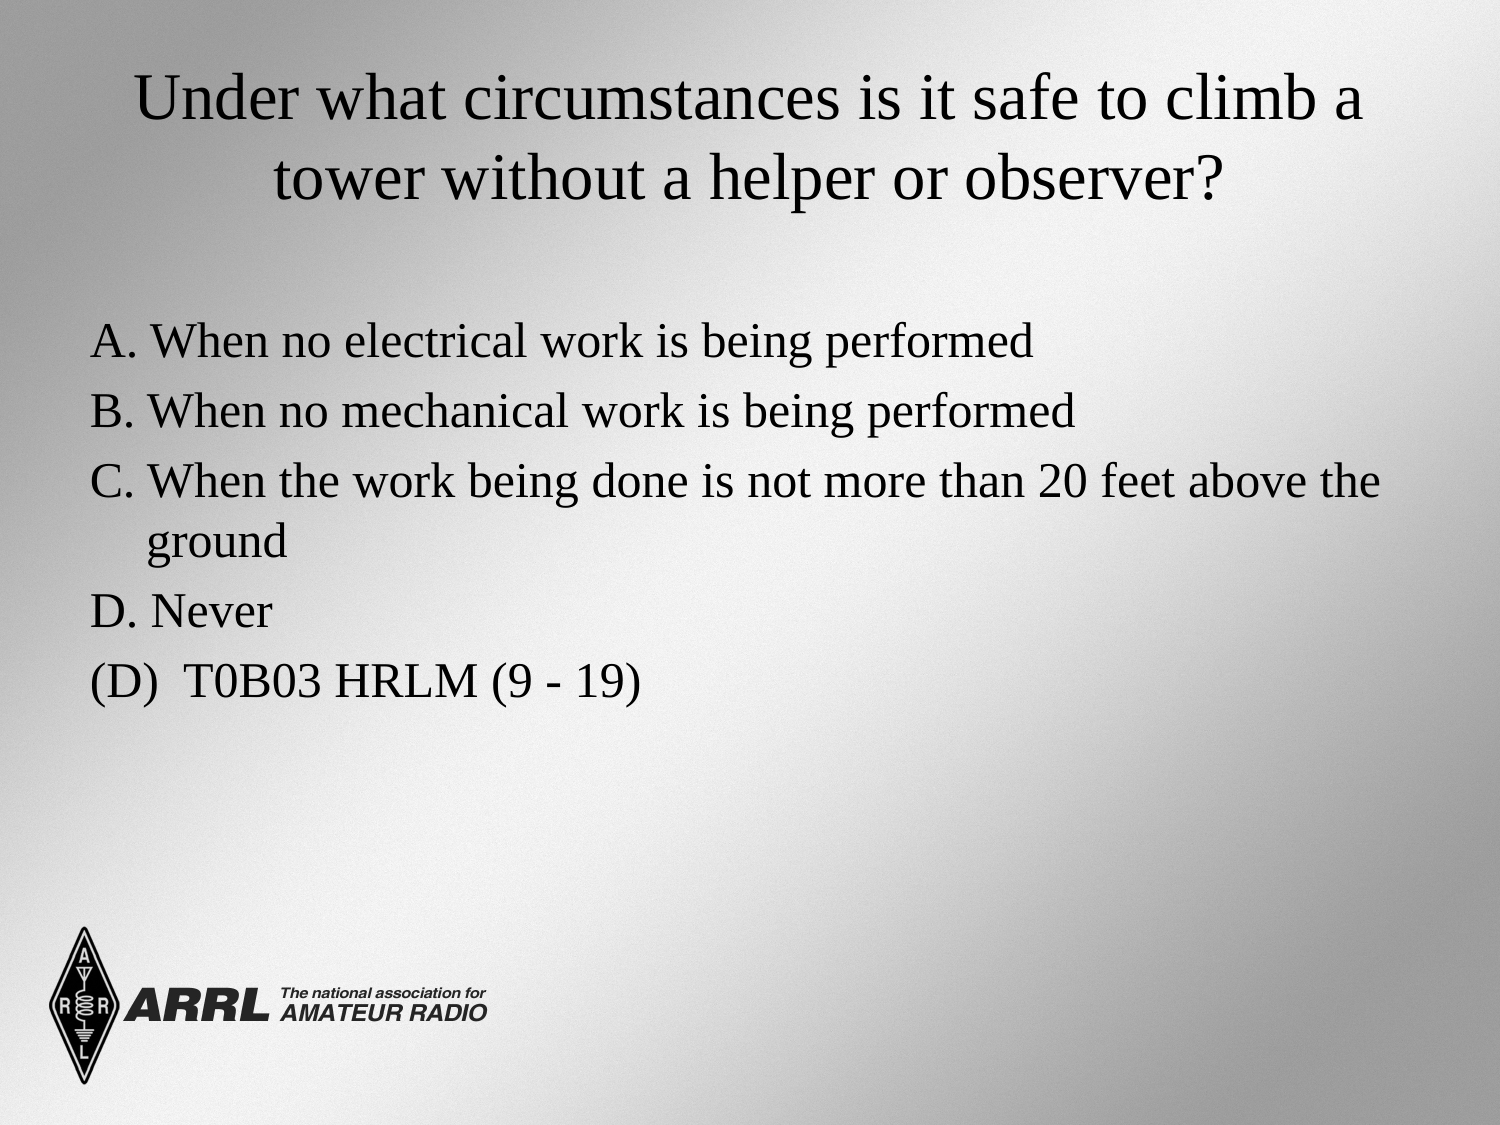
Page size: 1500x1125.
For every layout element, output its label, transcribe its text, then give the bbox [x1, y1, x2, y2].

picture [0, 0, 1500, 1125]
title Under what circumstances is it safe to climb a tower without a helper or observer? [75, 45, 1425, 233]
list A. When no electrical work is being performed B. When no mechanical work is being performed C. When the work being done is not more than 20 feet above the ground D. Never (D) T0B03 HRLM (9 - 19) [75, 299, 1425, 1005]
